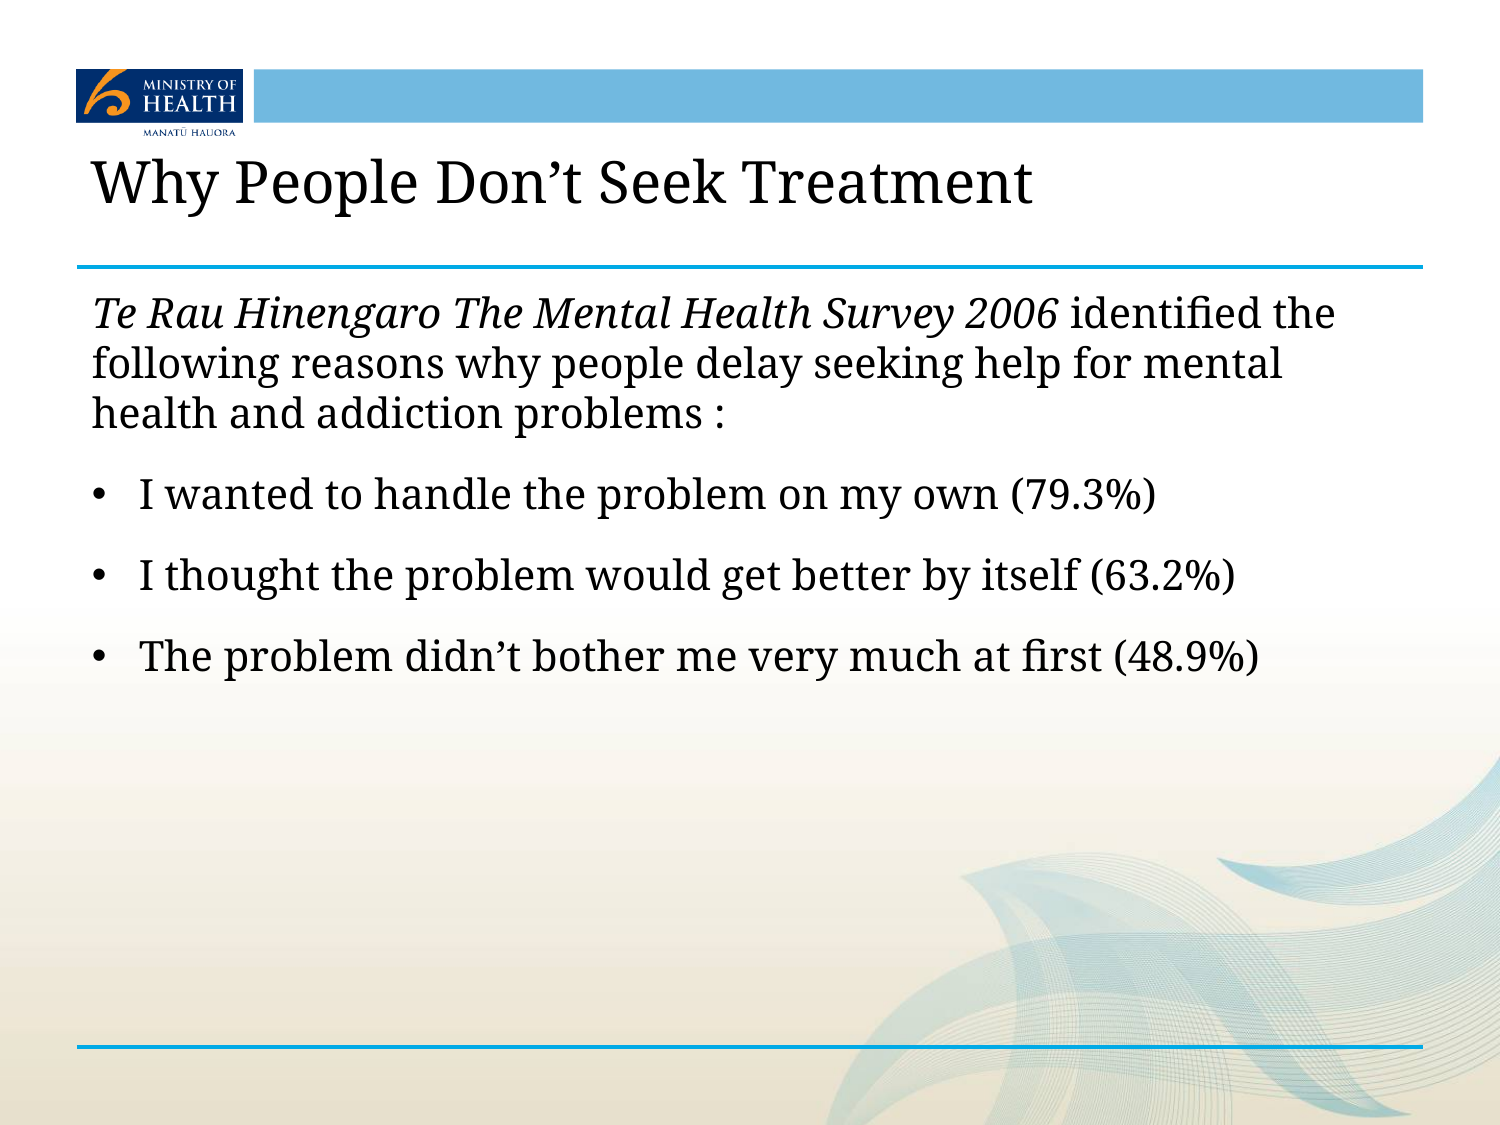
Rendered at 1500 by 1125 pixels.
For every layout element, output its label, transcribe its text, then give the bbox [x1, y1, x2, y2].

picture [76, 69, 243, 136]
picture [0, 350, 1500, 1125]
list Te Rau Hinengaro The Mental Health Survey 2006 identified the following reasons why people delay seeking help for mental health and addiction problems : I wanted to handle the problem on my own (79.3%) I thought the problem would get better by itself (63.2%) The problem didn’t bother me very much at first (48.9%) [76, 278, 1427, 1022]
title Why People Don’t Seek Treatment [75, 137, 1425, 268]
